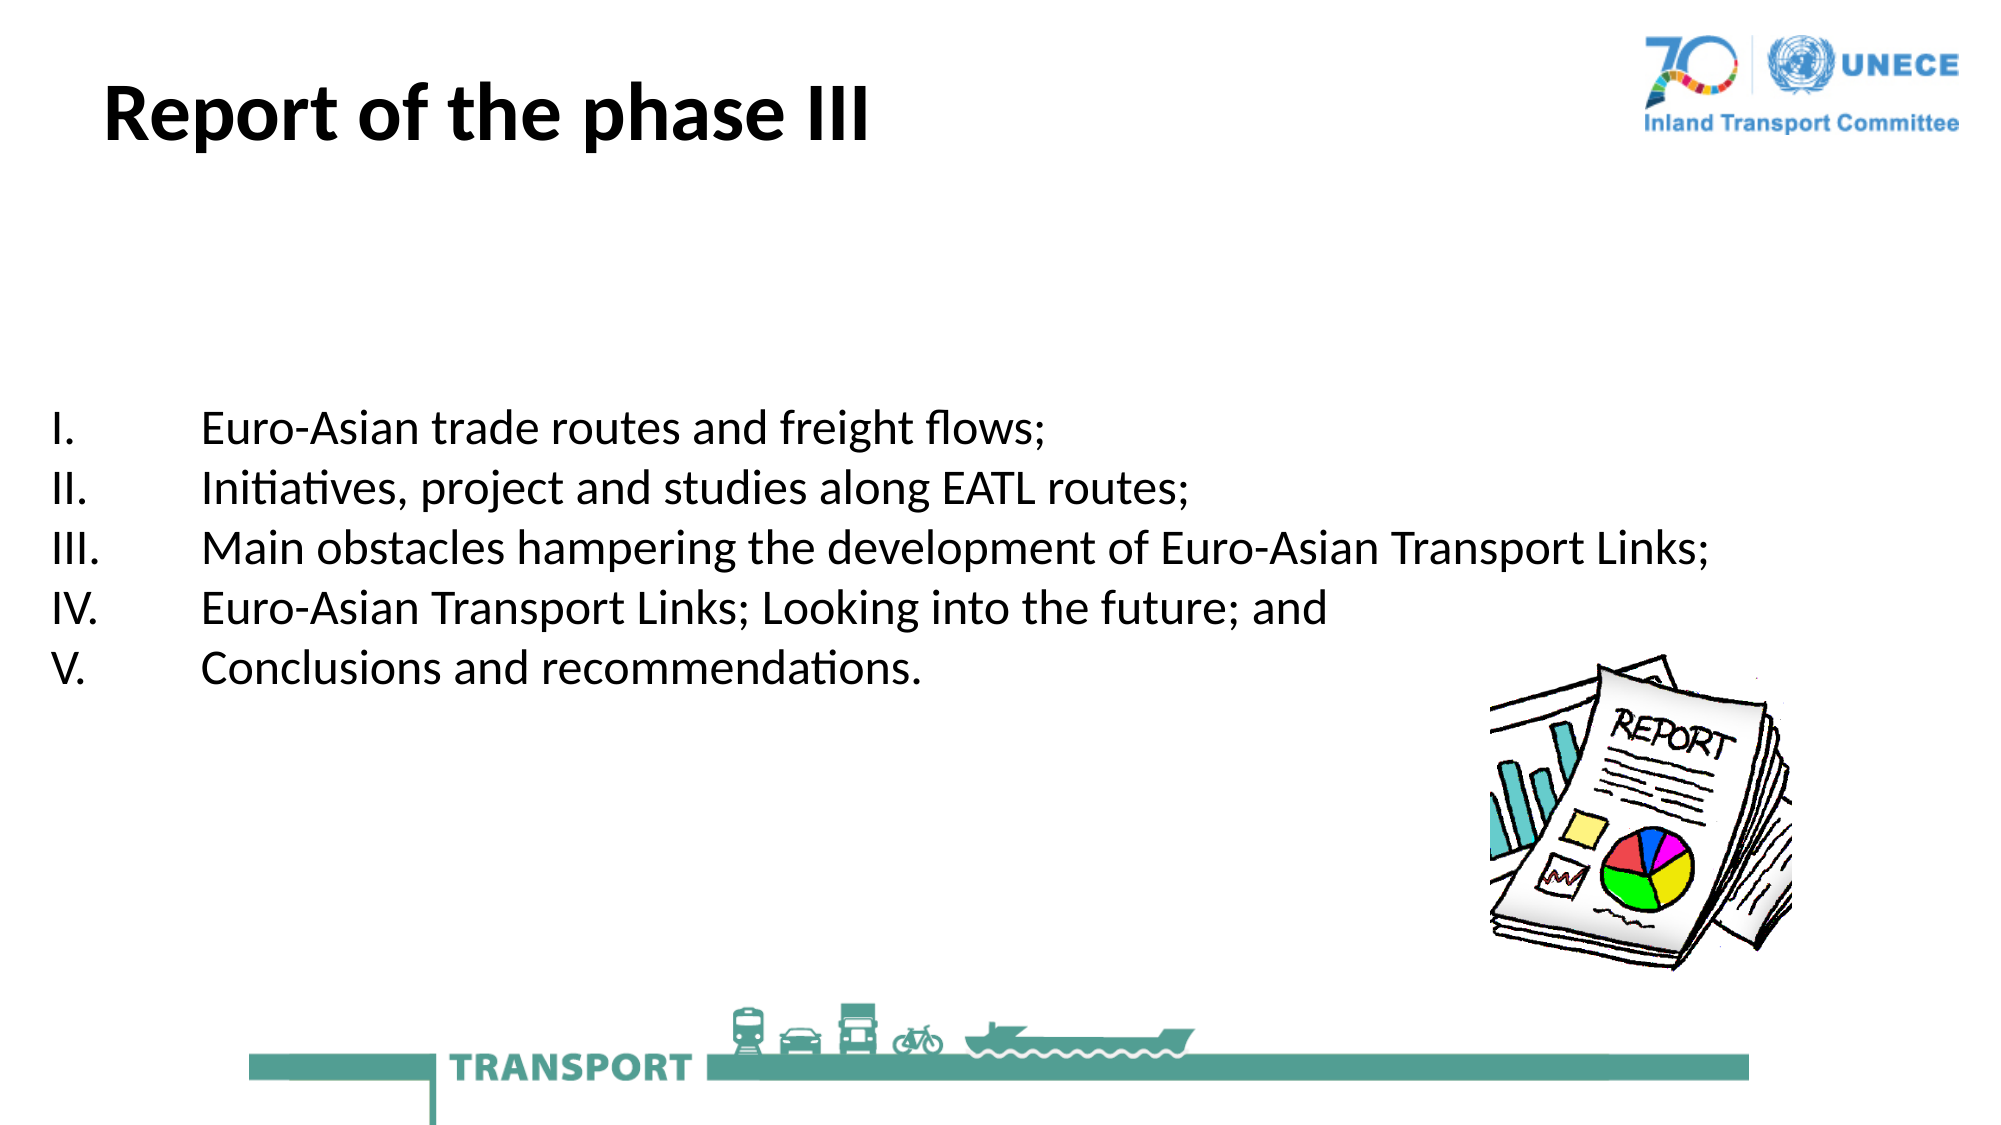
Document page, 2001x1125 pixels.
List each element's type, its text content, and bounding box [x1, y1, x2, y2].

text_box I. Euro-Asian trade routes and freight flows; II. Initiatives, project and studies along EATL routes; III. Main obstacles hampering the development of Euro-Asian Transport Links; IV. Euro-Asian Transport Links; Looking into the future; and V. Conclusions and recommendations. [36, 386, 1738, 702]
text_box Report of the phase III [88, 50, 1319, 225]
picture [1490, 647, 1792, 984]
picture [249, 987, 1749, 1125]
picture [1645, 35, 1959, 135]
